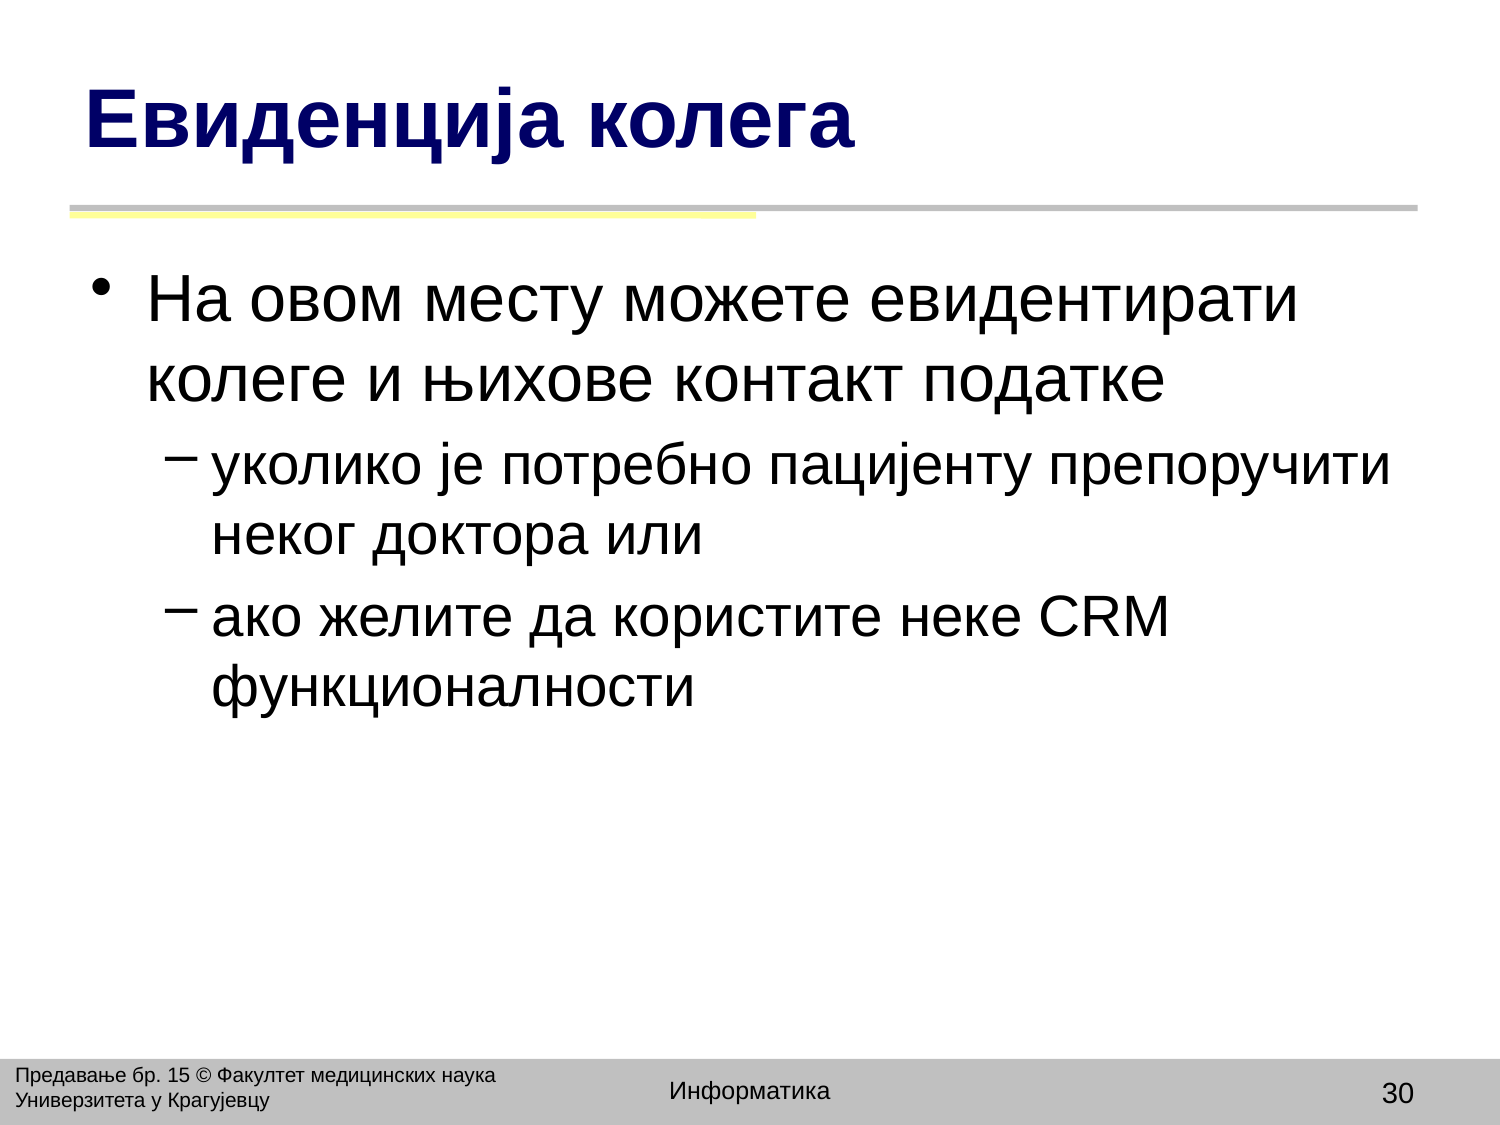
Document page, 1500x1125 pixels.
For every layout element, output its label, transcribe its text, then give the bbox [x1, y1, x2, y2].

title Евиденција колега [69, 19, 1426, 208]
footer Информатика [512, 1066, 988, 1125]
slide_number Предавање бр. 15 © Факултет медицинских наука Универзитета у Крагујевцу [0, 1053, 634, 1108]
list На овом месту можете евидентирати колеге и њихове контакт податке уколико је потребно пацијенту препоручити неког доктора или ако желите да користите неке CRM функционалности [74, 246, 1426, 1023]
slide_number 30 [1079, 1066, 1430, 1125]
